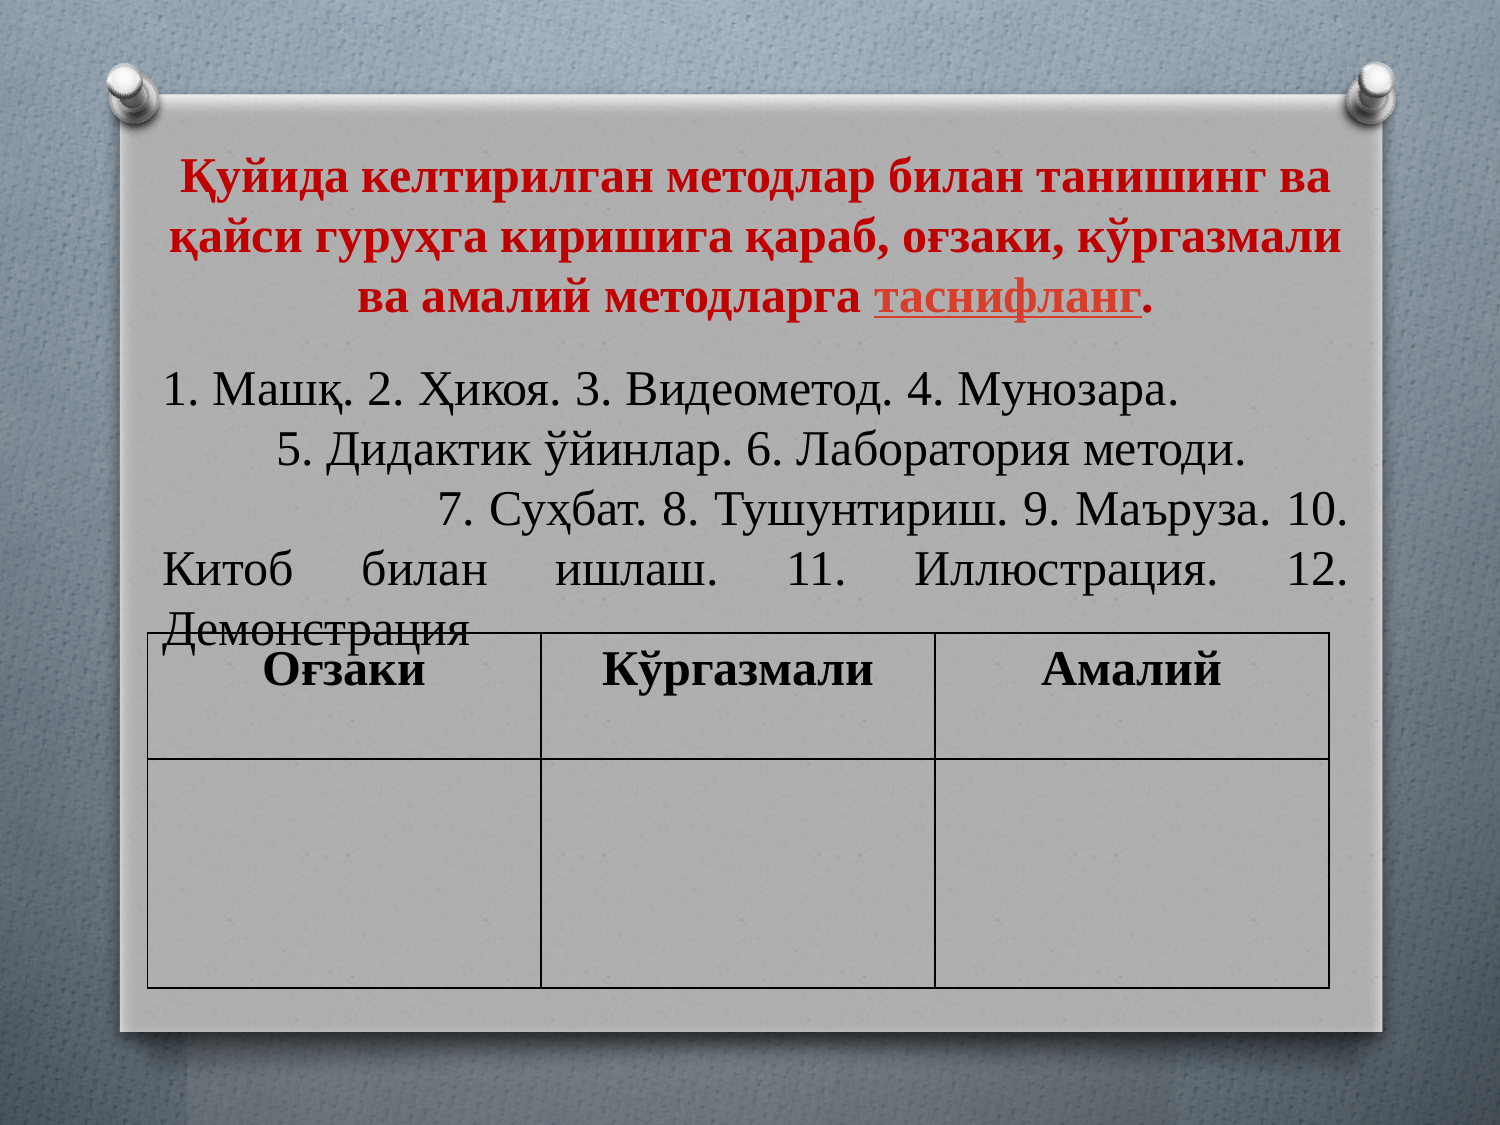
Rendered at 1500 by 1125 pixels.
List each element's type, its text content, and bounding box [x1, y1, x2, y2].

table_cell [148, 760, 540, 987]
table_header Кўргазмали [542, 634, 934, 758]
table_header Оғзаки [148, 634, 540, 758]
table_header Амалий [936, 634, 1328, 758]
picture [1317, 35, 1439, 151]
table_cell [542, 760, 934, 987]
title Қуйида келтирилган методлар билан танишинг ва қайси гуруҳга киришига қараб, оғзаки, кўргазмали ва амалий методларга таснифланг. [147, 134, 1365, 332]
table_cell [936, 760, 1328, 987]
picture [75, 29, 198, 147]
list 1. Машқ. 2. Ҳикоя. 3. Видеометод. 4. Мунозара. 5. Дидактик ўйинлар. 6. Лаборатория методи. 7. Суҳбат. 8. Тушунтириш. 9. Маъруза. 10. Китоб билан ишлаш. 11. Иллюстрация. 12. Демонстрация [147, 347, 1365, 1012]
